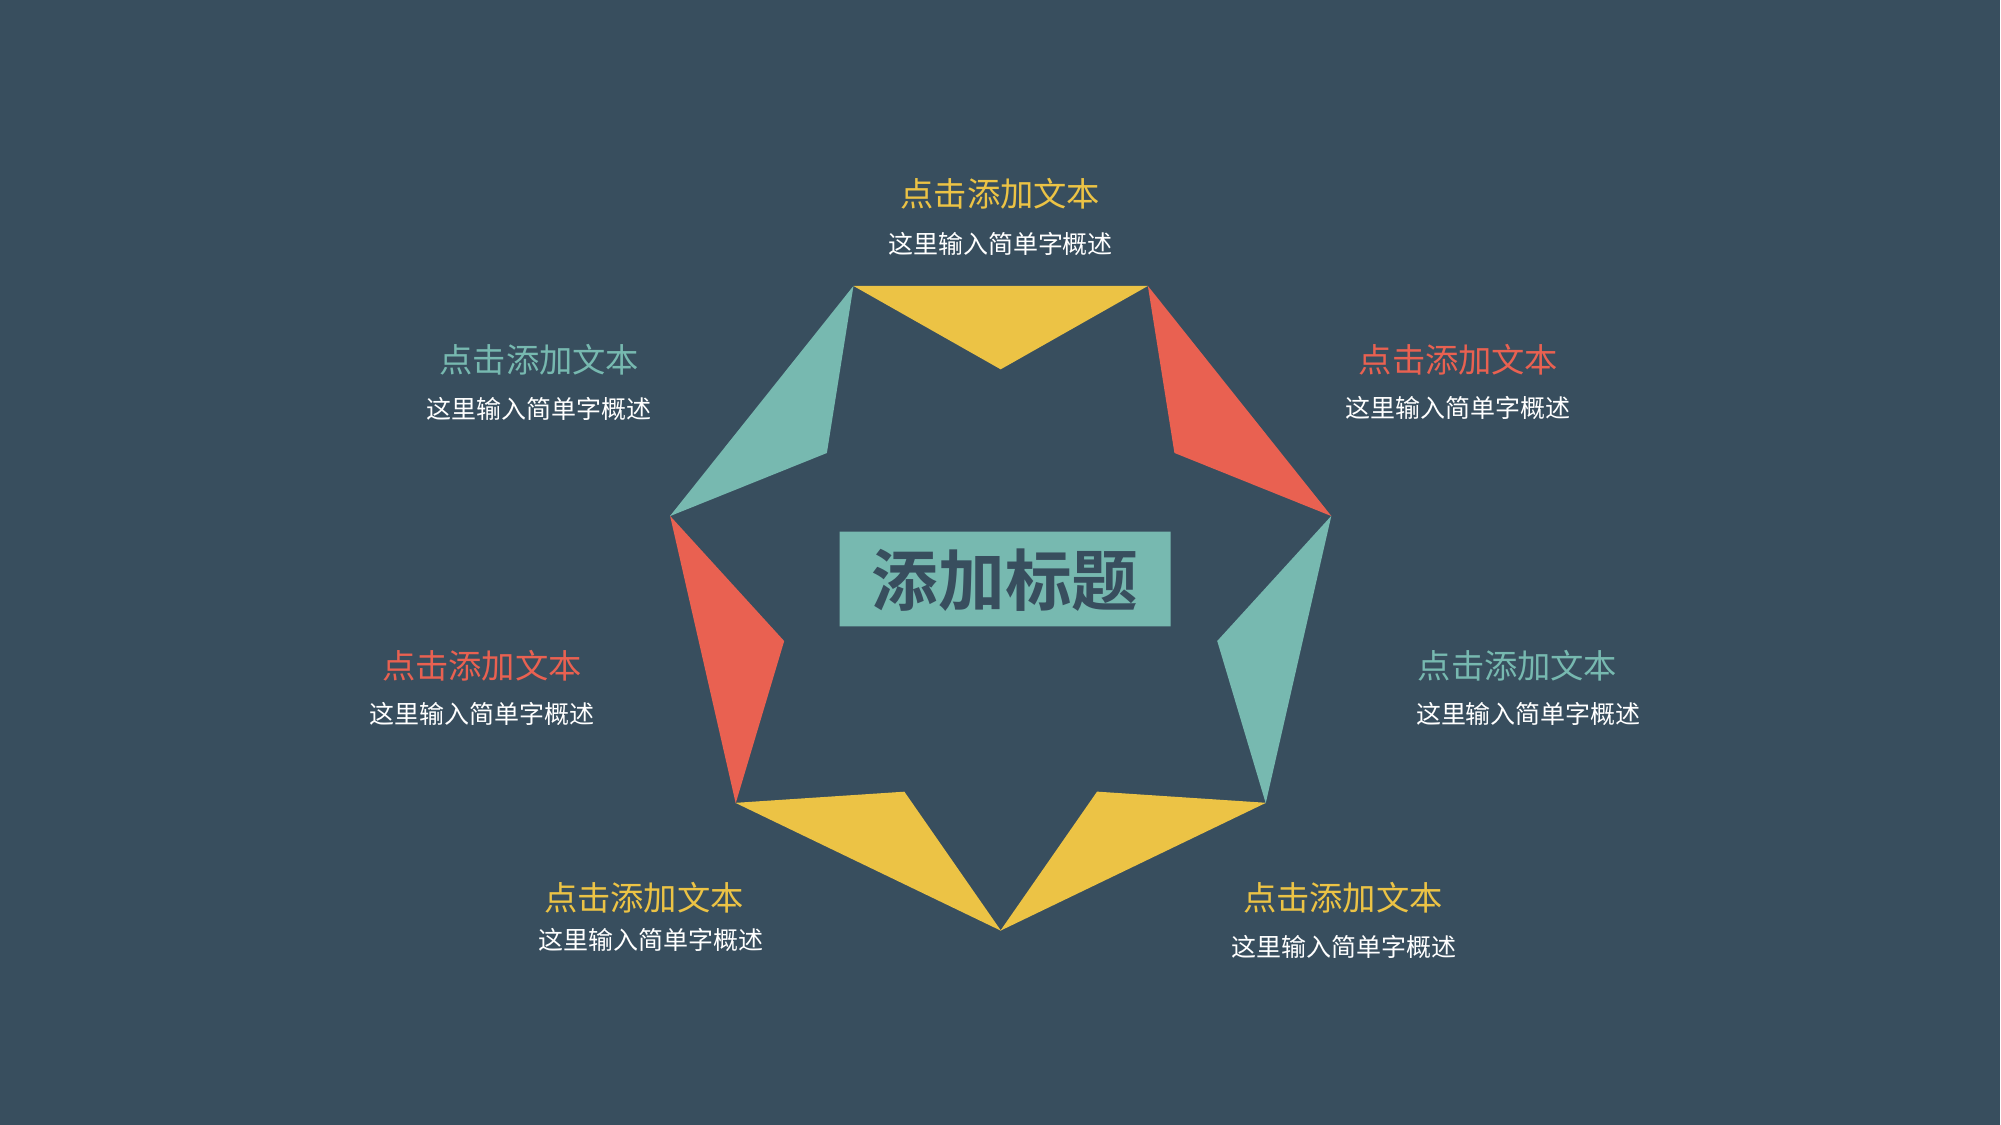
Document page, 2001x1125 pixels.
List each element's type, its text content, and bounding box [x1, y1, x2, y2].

text_box 点击添加文本 [1228, 869, 1458, 924]
text_box [669, 285, 855, 518]
text_box 添加标题 [839, 531, 1171, 627]
text_box 这里输入简单字概述 [523, 917, 779, 962]
text_box 这里输入简单字概述 [354, 691, 610, 737]
text_box 点击添加文本 [1403, 637, 1633, 690]
text_box [1216, 515, 1333, 804]
text_box [669, 517, 786, 804]
text_box [852, 284, 1148, 371]
text_box 这里输入简单字概述 [1216, 924, 1472, 970]
text_box 这里输入简单字概述 [411, 386, 667, 431]
text_box [1146, 285, 1332, 516]
text_box 这里输入简单字概述 [873, 221, 1129, 267]
text_box [735, 790, 1002, 932]
text_box 这里输入简单字概述 [1401, 690, 1656, 736]
text_box 点击添加文本 [424, 331, 654, 386]
text_box 点击添加文本 [886, 165, 1116, 221]
text_box 点击添加文本 [1343, 331, 1573, 385]
text_box 点击添加文本 [529, 869, 759, 917]
text_box [1001, 790, 1266, 932]
text_box 这里输入简单字概述 [1331, 385, 1586, 430]
text_box 点击添加文本 [367, 637, 597, 691]
